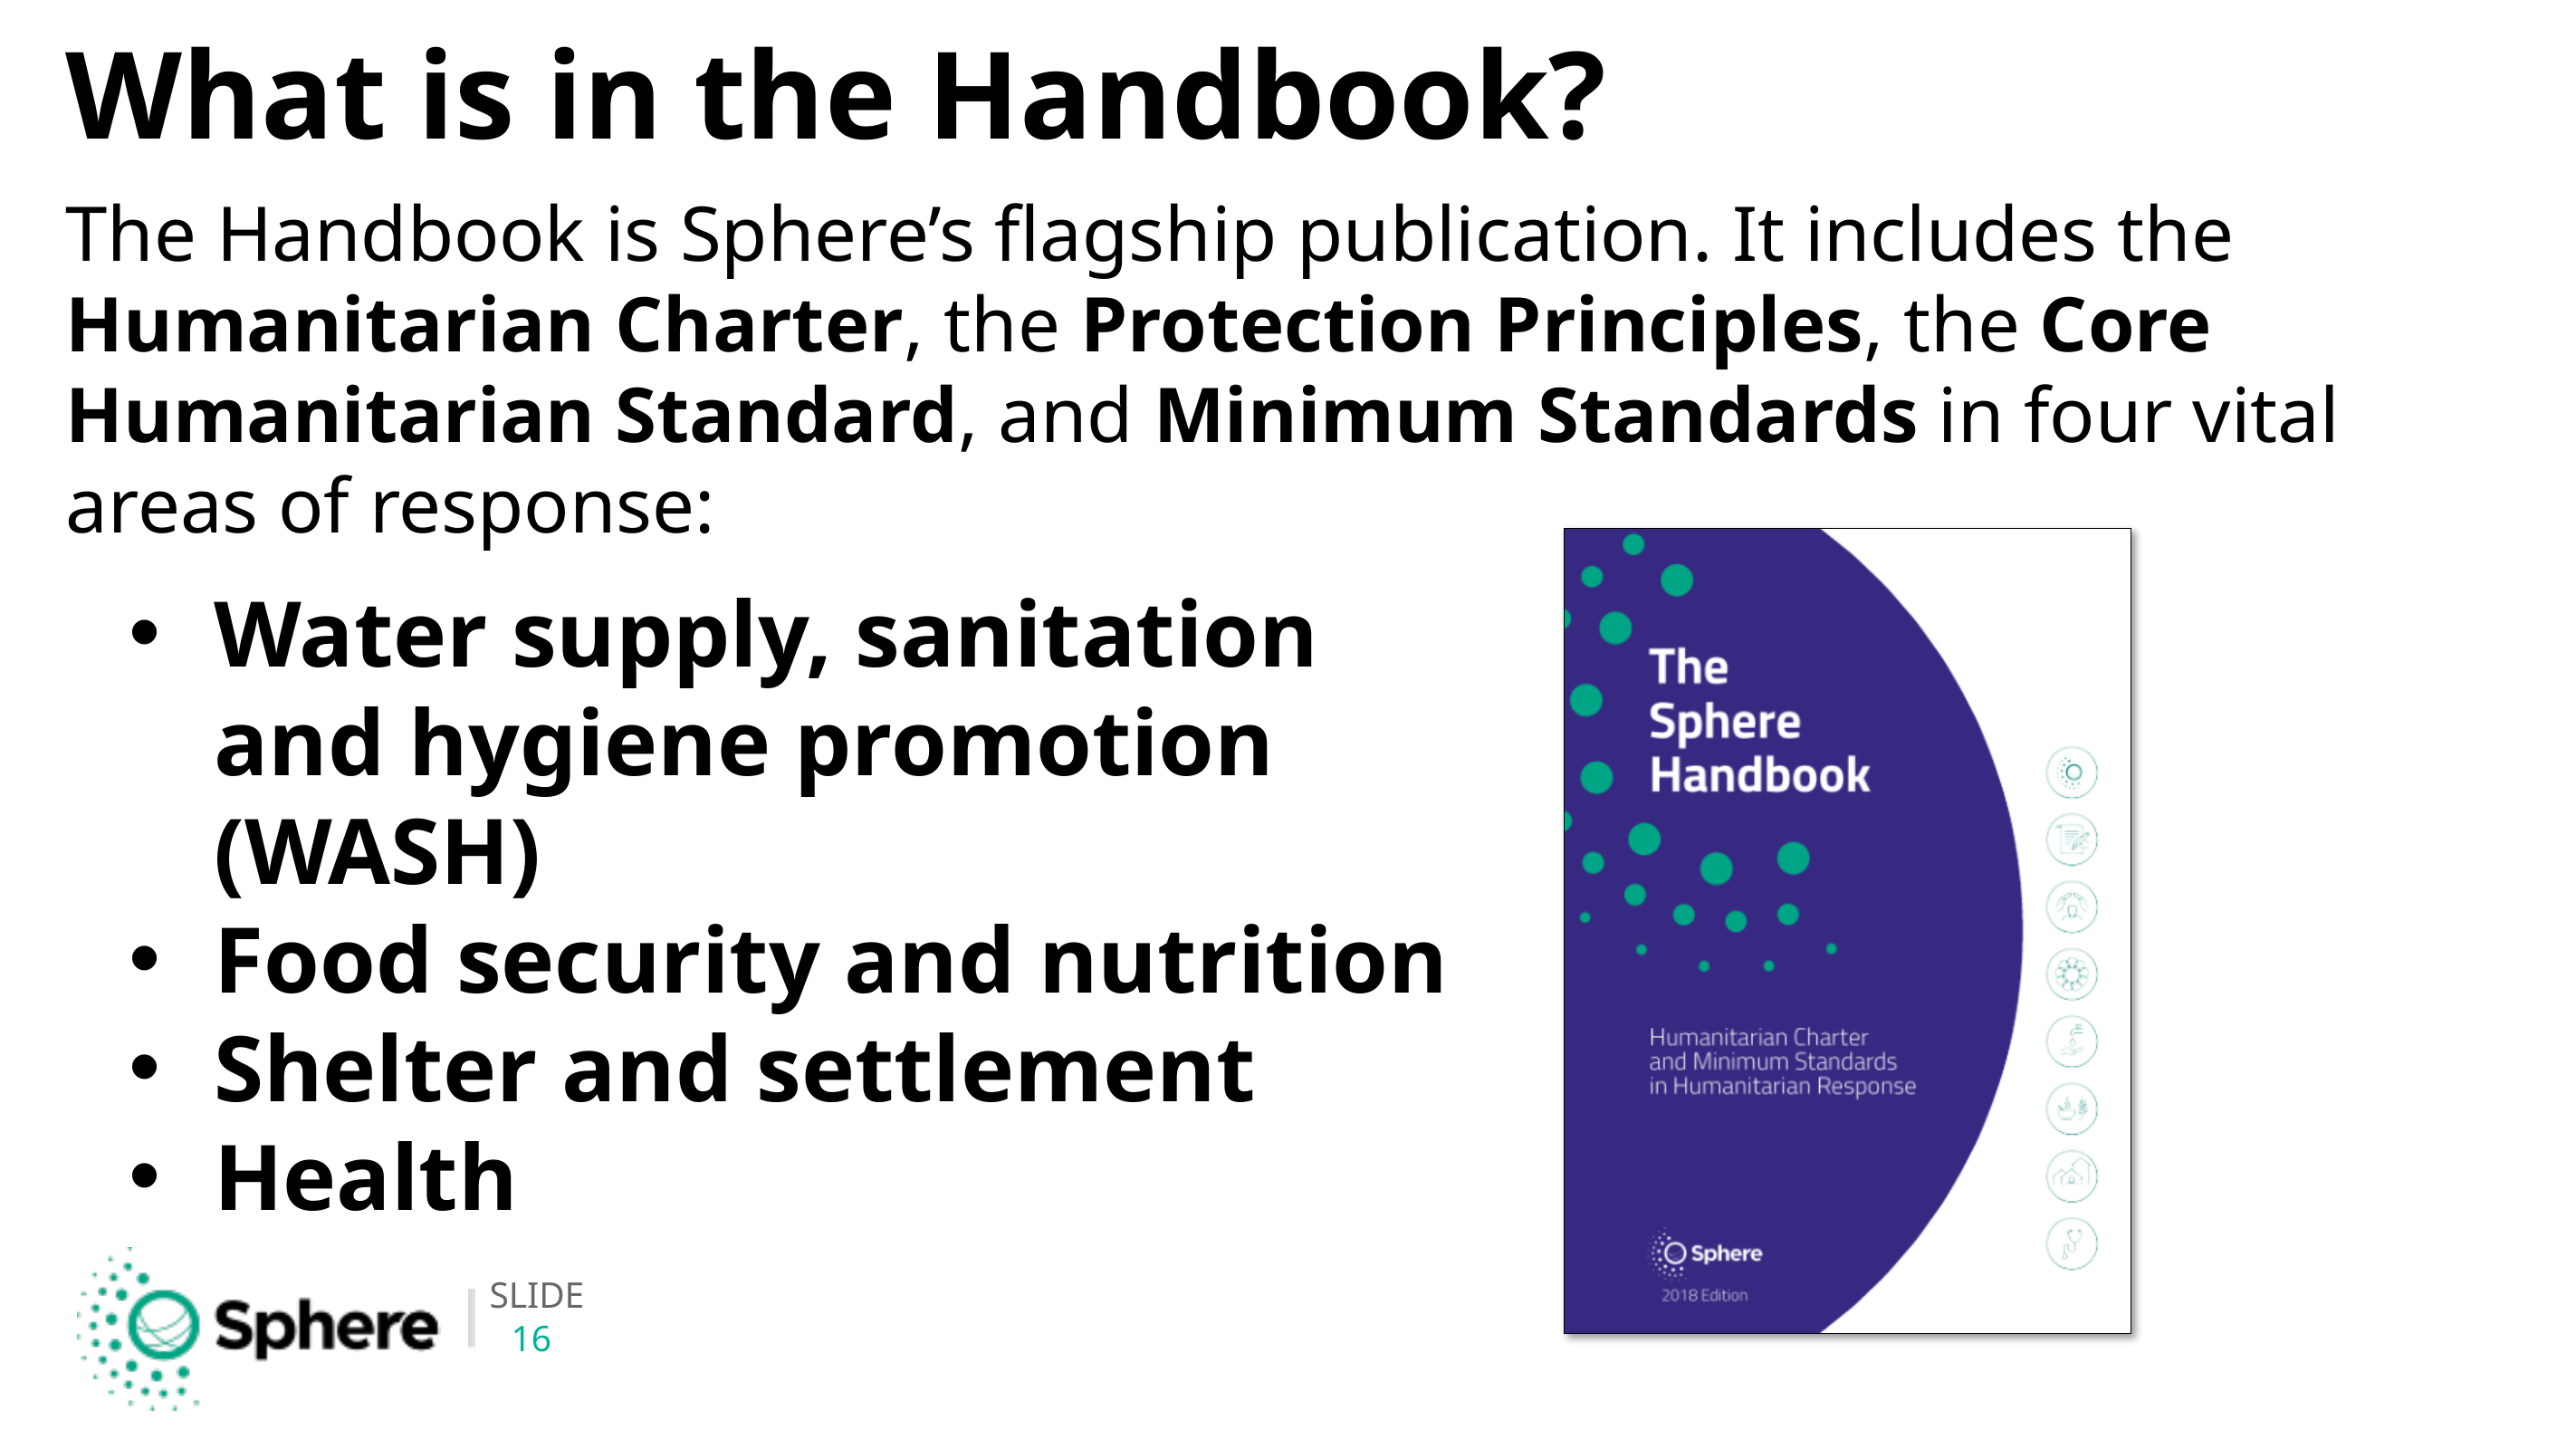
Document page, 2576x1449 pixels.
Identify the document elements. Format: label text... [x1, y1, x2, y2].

text_box Water supply, sanitation and hygiene promotion (WASH) Food security and nutrition Shelter and settlement Health [115, 570, 1504, 1235]
picture [468, 1289, 479, 1349]
title What is in the Handbook? [57, 10, 2131, 178]
picture [1564, 528, 2131, 1334]
picture [77, 1247, 441, 1414]
slide_number 16 [503, 1308, 563, 1367]
list The Handbook is Sphere’s flagship publication. It includes the Humanitarian Charter, the Protection Principles, the Core Humanitarian Standard, and Minimum Standards in four vital areas of response: [57, 178, 2461, 640]
